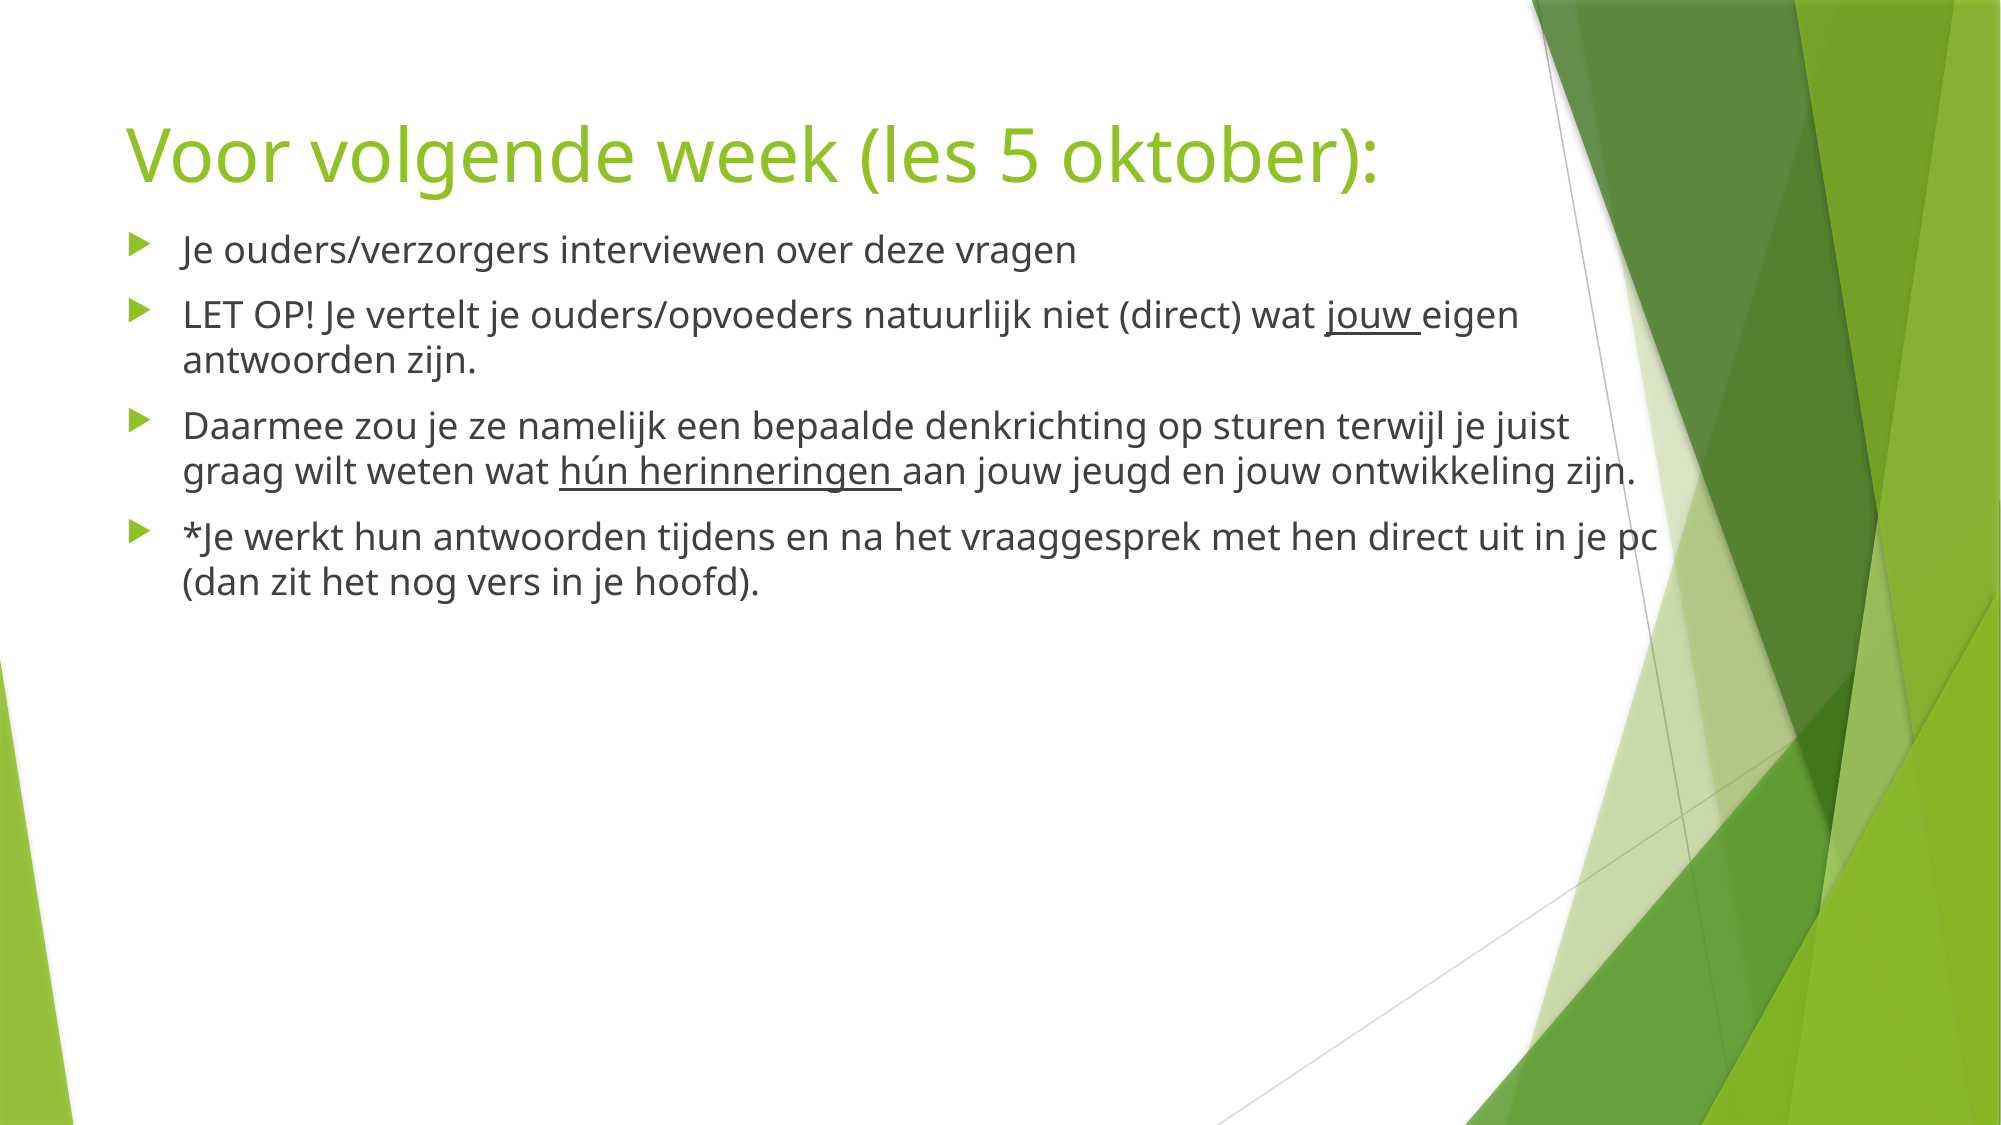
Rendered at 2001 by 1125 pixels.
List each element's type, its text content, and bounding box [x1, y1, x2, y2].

title Voor volgende week (les 5 oktober): [111, 99, 1522, 218]
list Je ouders/verzorgers interviewen over deze vragen LET OP! Je vertelt je ouders/opvoeders natuurlijk niet (direct) wat jouw eigen antwoorden zijn. Daarmee zou je ze namelijk een bepaalde denkrichting op sturen terwijl je juist graag wilt weten wat hún herinneringen aan jouw jeugd en jouw ontwikkeling zijn. *Je werkt hun antwoorden tijdens en na het vraaggesprek met hen direct uit in je pc (dan zit het nog vers in je hoofd). [111, 218, 1691, 1125]
